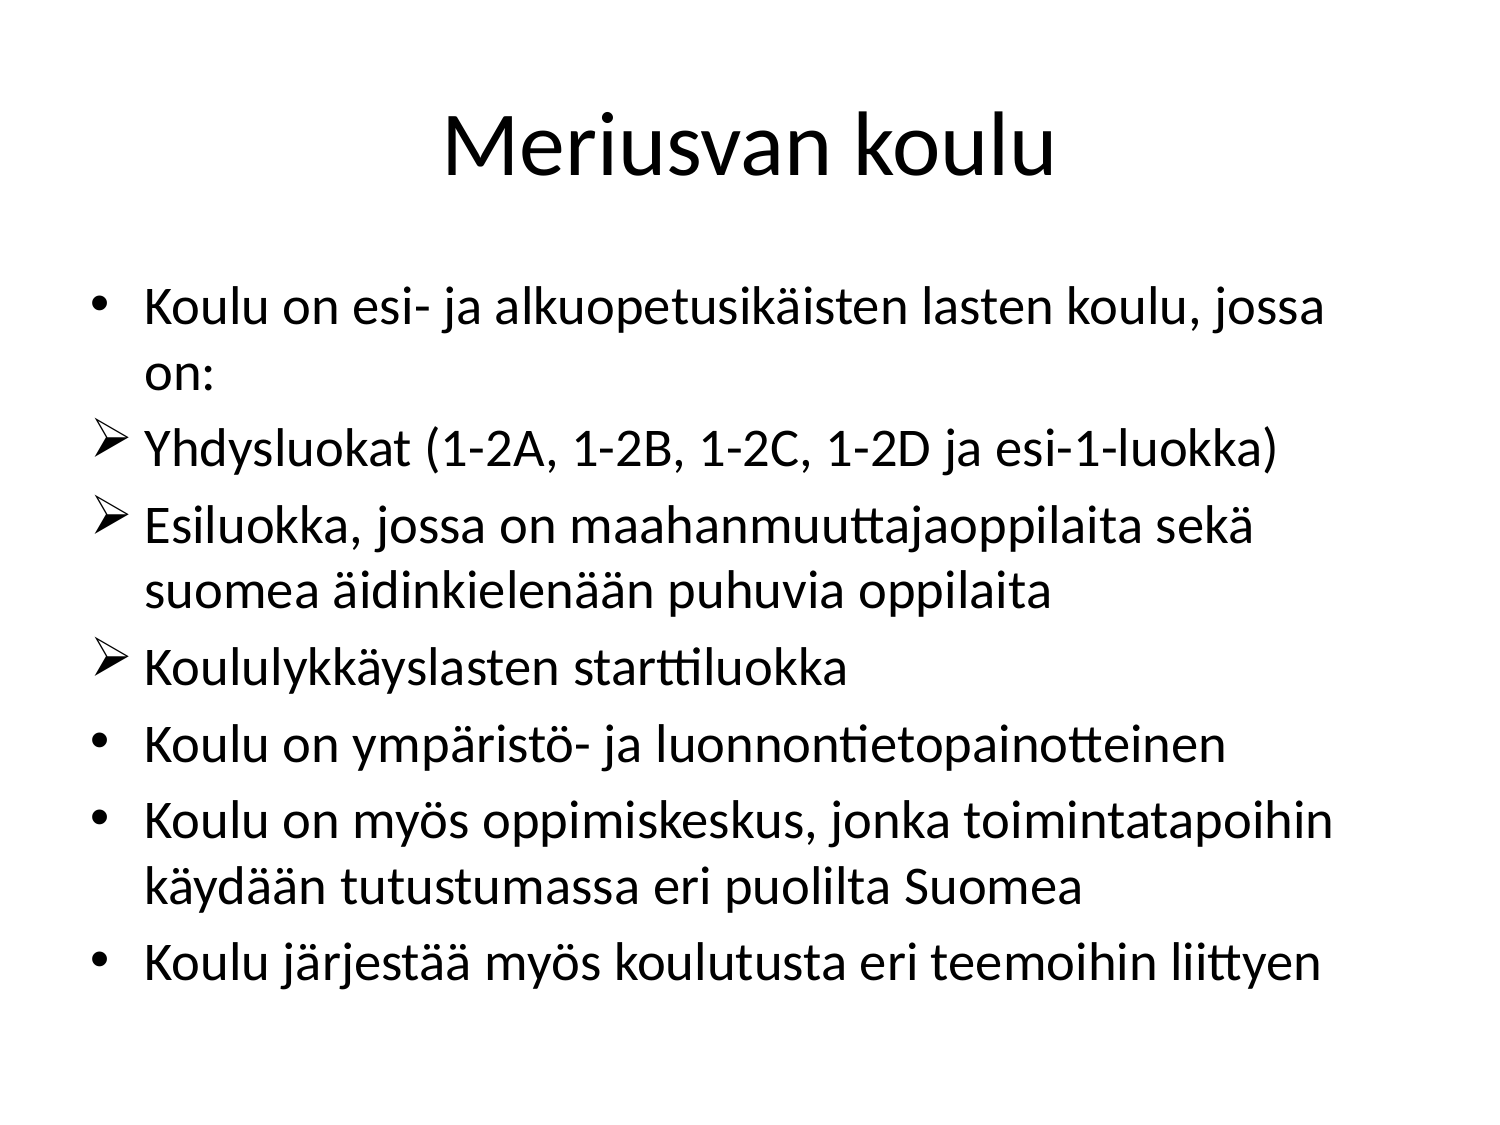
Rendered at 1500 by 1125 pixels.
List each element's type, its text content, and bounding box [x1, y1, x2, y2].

list Koulu on esi- ja alkuopetusikäisten lasten koulu, jossa on: Yhdysluokat (1-2A, 1-2B, 1-2C, 1-2D ja esi-1-luokka) Esiluokka, jossa on maahanmuuttajaoppilaita sekä suomea äidinkielenään puhuvia oppilaita Koululykkäyslasten starttiluokka Koulu on ympäristö- ja luonnontietopainotteinen Koulu on myös oppimiskeskus, jonka toimintatapoihin käydään tutustumassa eri puolilta Suomea Koulu järjestää myös koulutusta eri teemoihin liittyen [74, 262, 1426, 1006]
title Meriusvan koulu [74, 44, 1426, 233]
